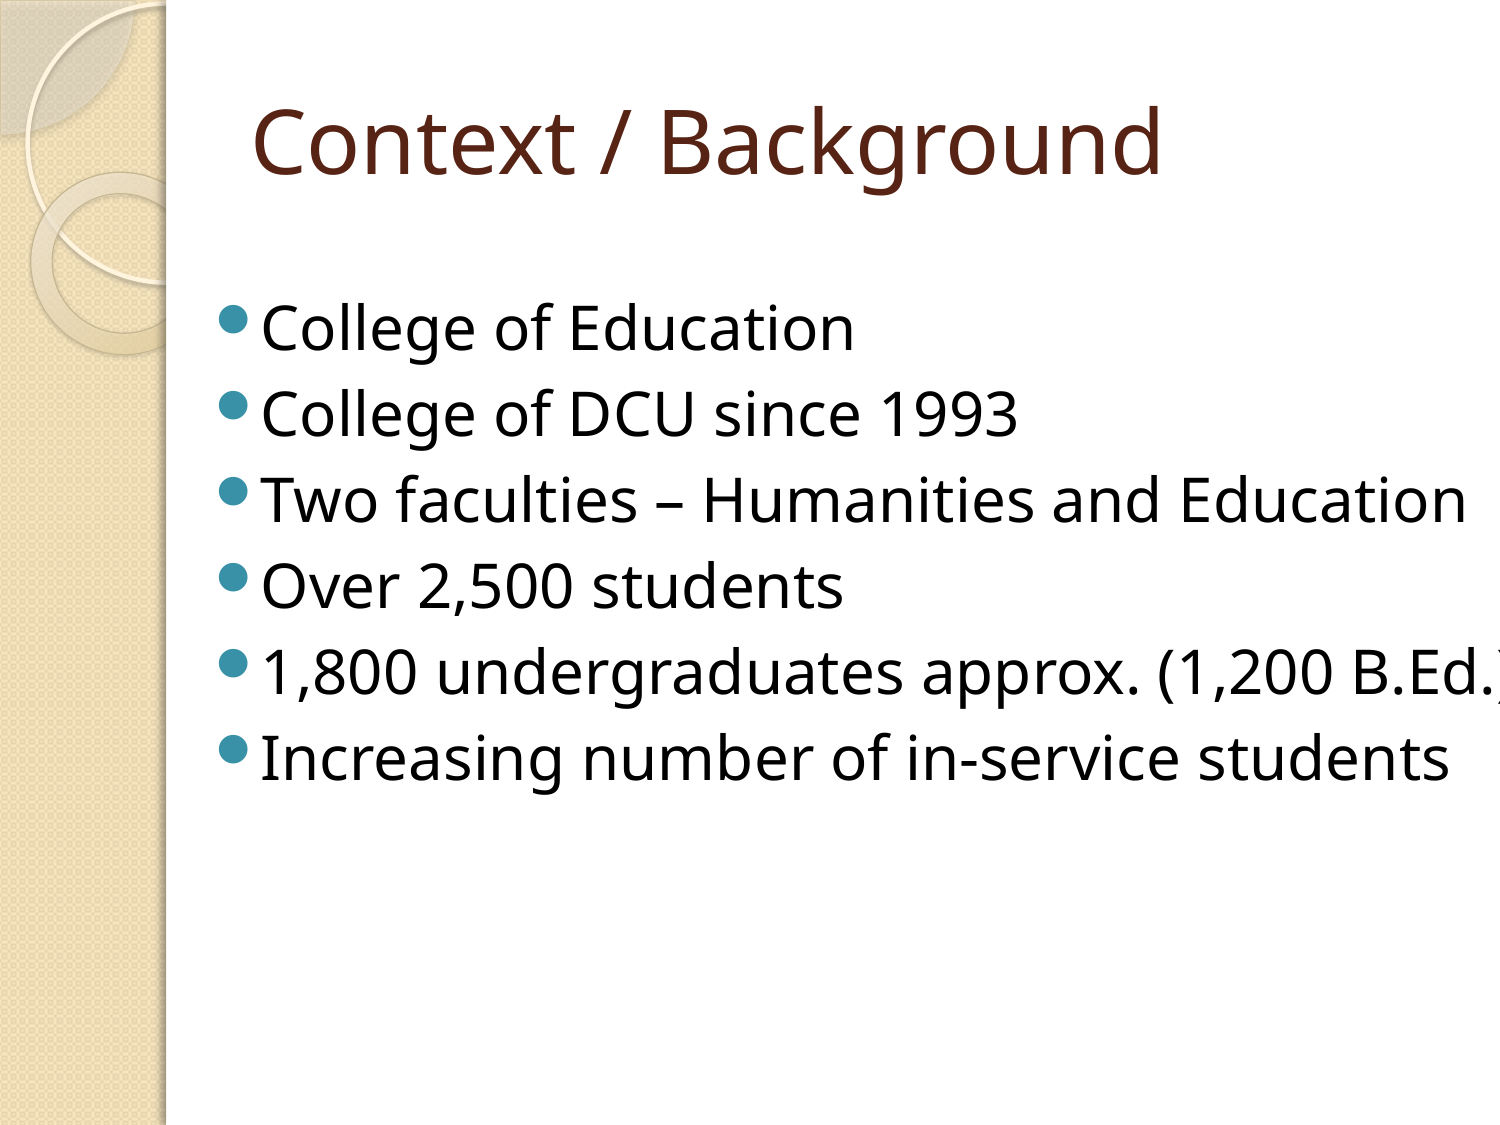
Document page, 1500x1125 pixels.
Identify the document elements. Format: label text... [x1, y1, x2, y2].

title Context / Background [235, 45, 1466, 233]
list College of Education College of DCU since 1993 Two faculties – Humanities and Education Over 2,500 students 1,800 undergraduates approx. (1,200 B.Ed.) Increasing number of in-service students [187, 281, 1500, 879]
